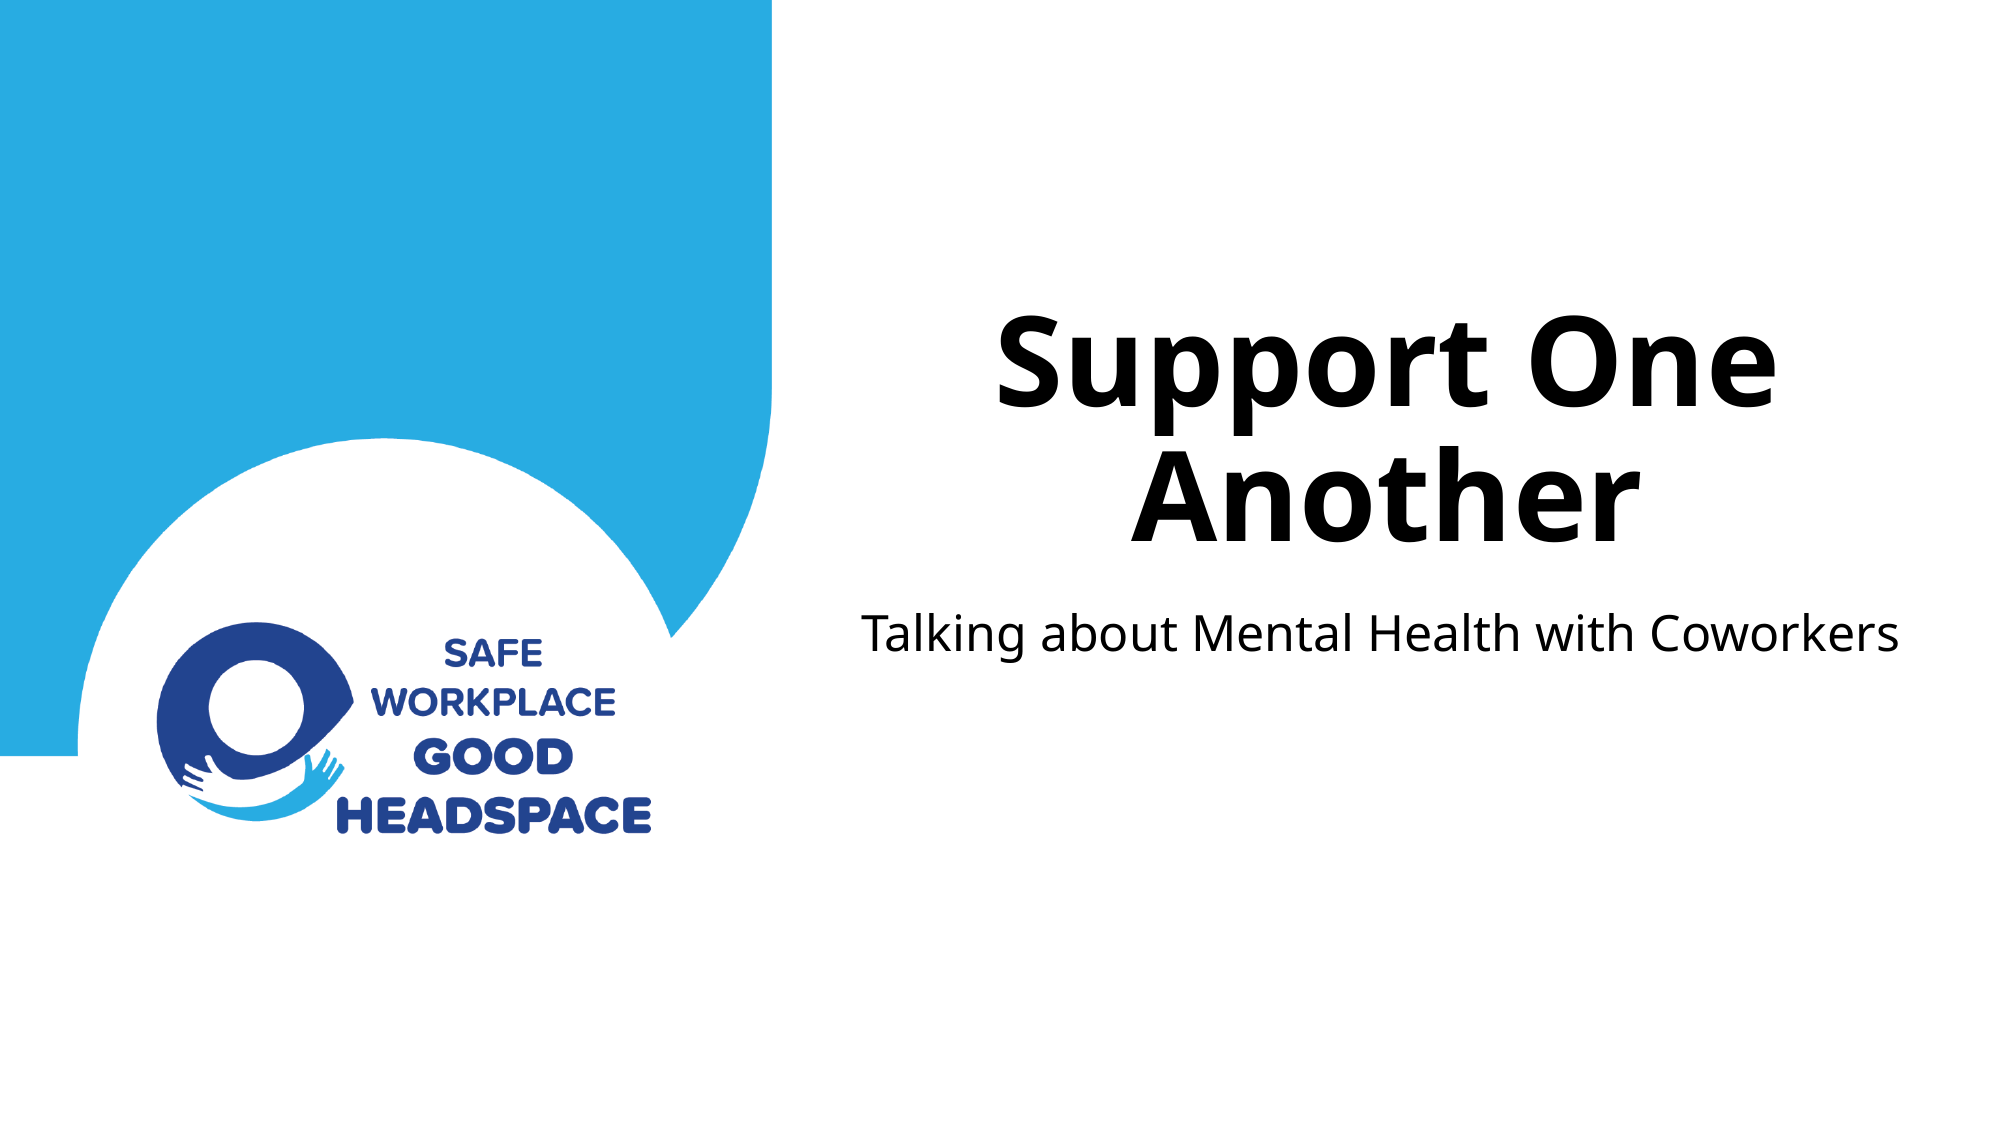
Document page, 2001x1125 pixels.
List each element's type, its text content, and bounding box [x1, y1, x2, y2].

subtitle Talking about Mental Health with Coworkers [793, 601, 1982, 873]
picture [0, 0, 2000, 1125]
title Support One Another [793, 282, 1982, 576]
